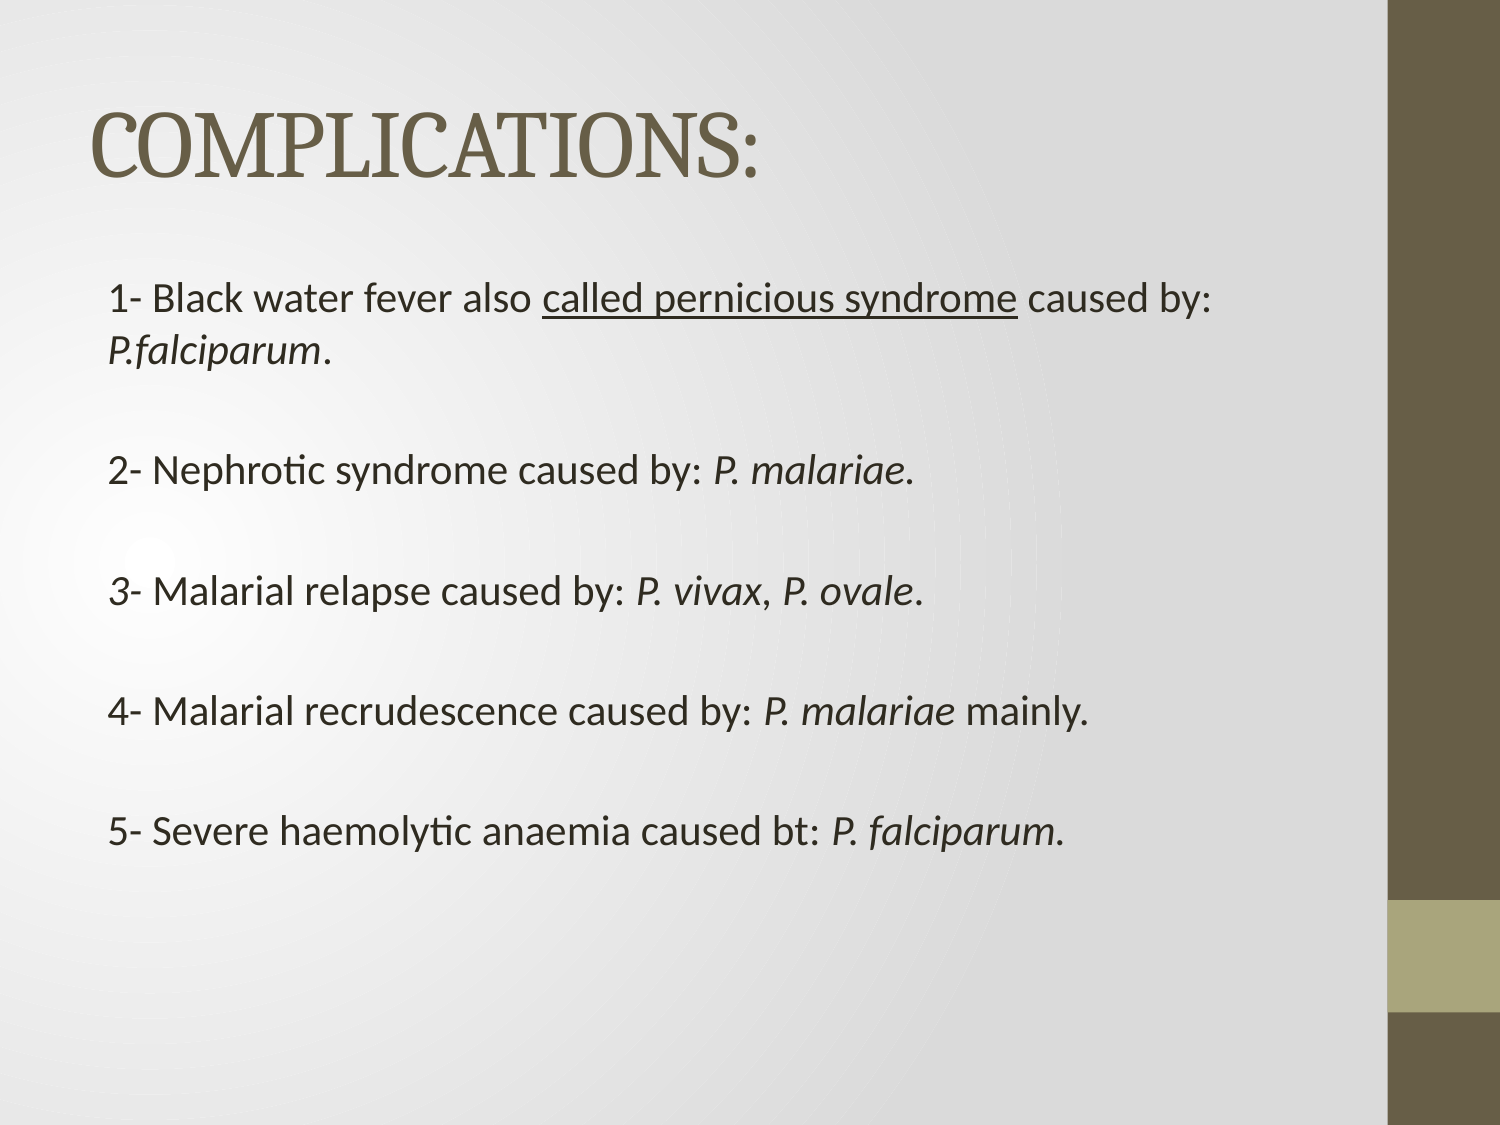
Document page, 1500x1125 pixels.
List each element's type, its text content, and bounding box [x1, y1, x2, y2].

list 1- Black water fever also called pernicious syndrome caused by: P.falciparum. 2- Nephrotic syndrome caused by: P. malariae. 3- Malarial relapse caused by: P. vivax, P. ovale. 4- Malarial recrudescence caused by: P. malariae mainly. 5- Severe haemolytic anaemia caused bt: P. falciparum. [75, 262, 1325, 1050]
title COMPLICATIONS: [75, 45, 1325, 233]
